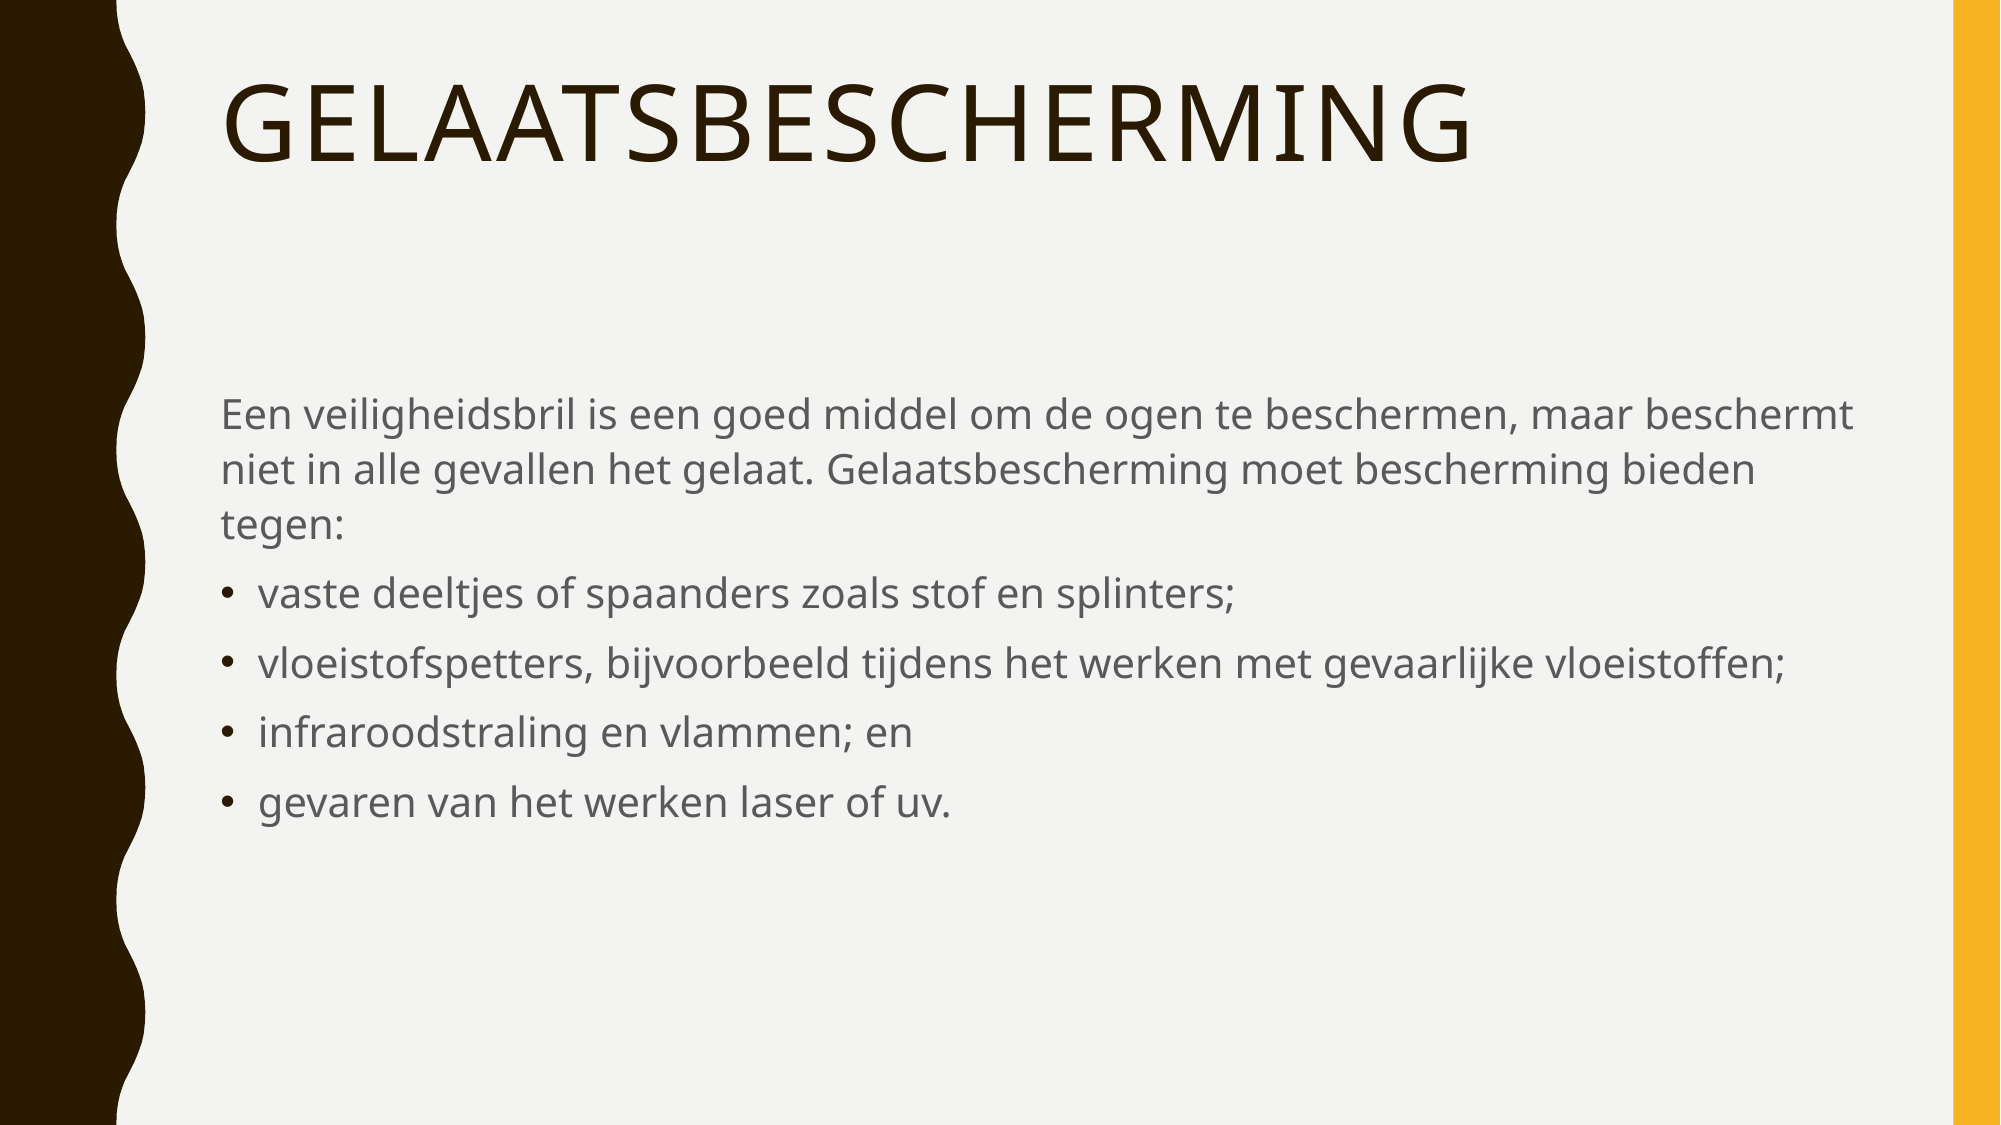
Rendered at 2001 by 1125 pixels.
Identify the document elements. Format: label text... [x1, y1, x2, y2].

title gelaatsbescherming [205, 62, 1875, 308]
list Een veiligheidsbril is een goed middel om de ogen te beschermen, maar beschermt niet in alle gevallen het gelaat. Gelaatsbescherming moet bescherming bieden tegen: vaste deeltjes of spaanders zoals stof en splinters; vloeistofspetters, bijvoorbeeld tijdens het werken met gevaarlijke vloeistoffen; infraroodstraling en vlammen; en gevaren van het werken laser of uv. [205, 375, 1875, 965]
